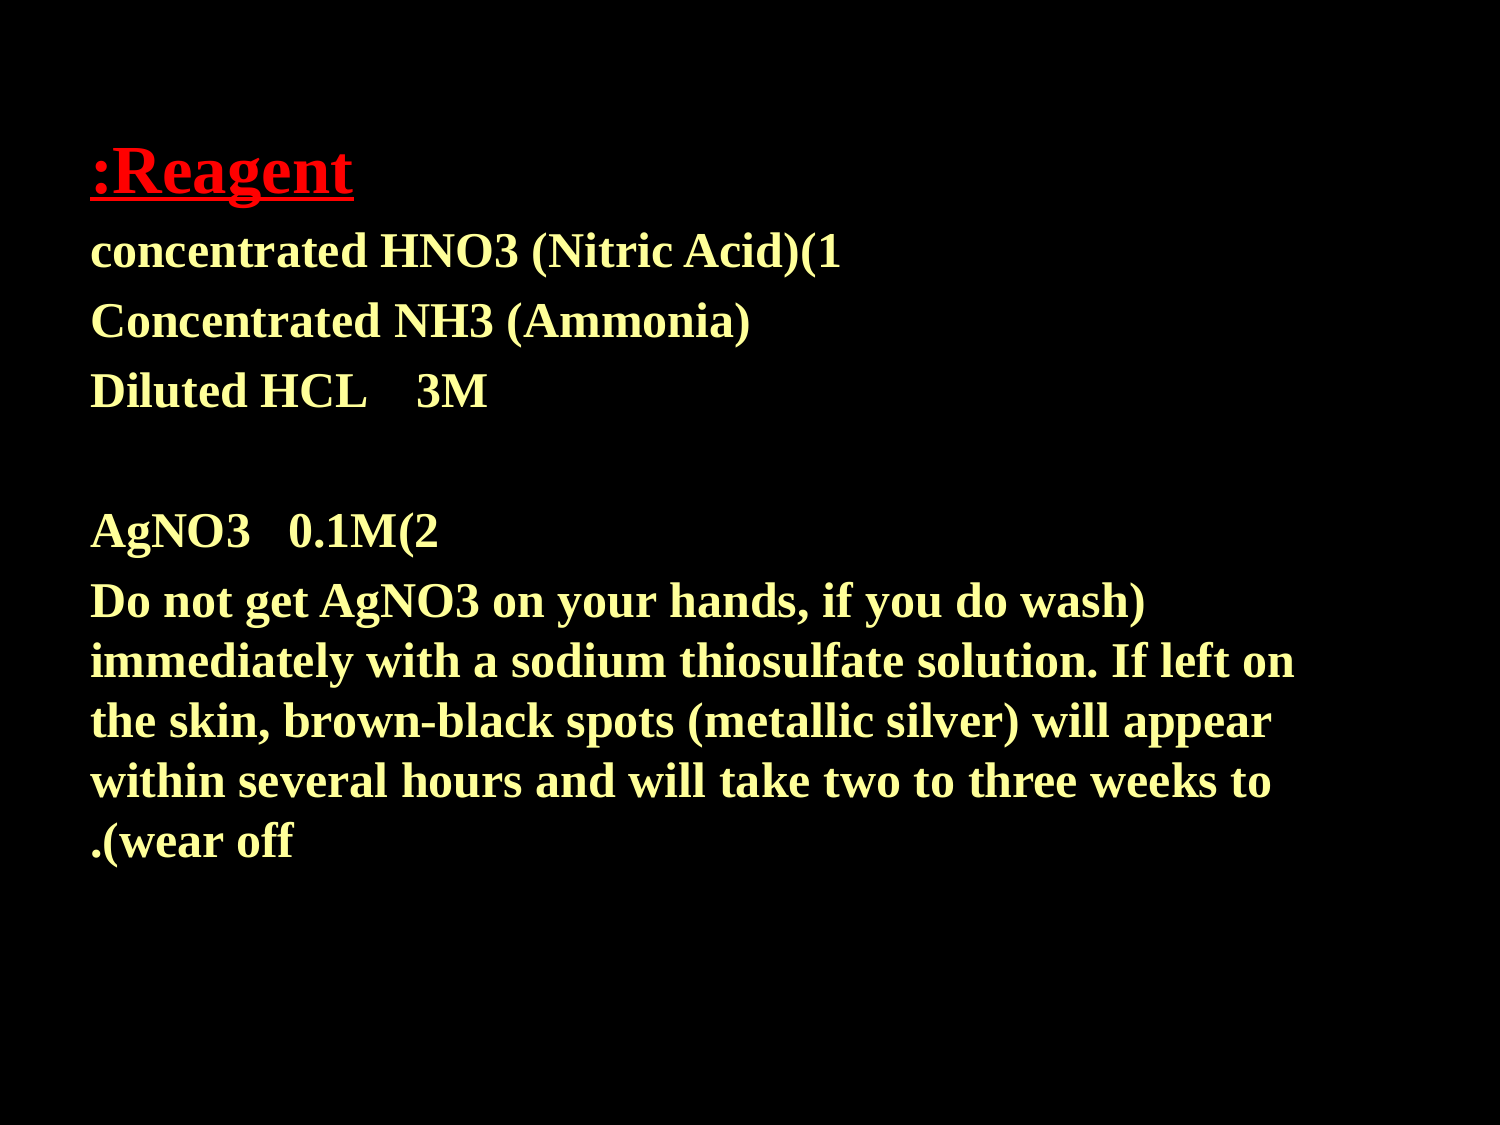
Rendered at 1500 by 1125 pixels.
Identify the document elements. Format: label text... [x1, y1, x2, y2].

list Reagent: 1)concentrated HNO3 (Nitric Acid) Concentrated NH3 (Ammonia) Diluted HCL 3M 2)AgNO3 0.1M (Do not get AgNO3 on your hands, if you do wash immediately with a sodium thiosulfate solution. If left on the skin, brown-black spots (metallic silver) will appear within several hours and will take two to three weeks to wear off). [75, 117, 1425, 1005]
